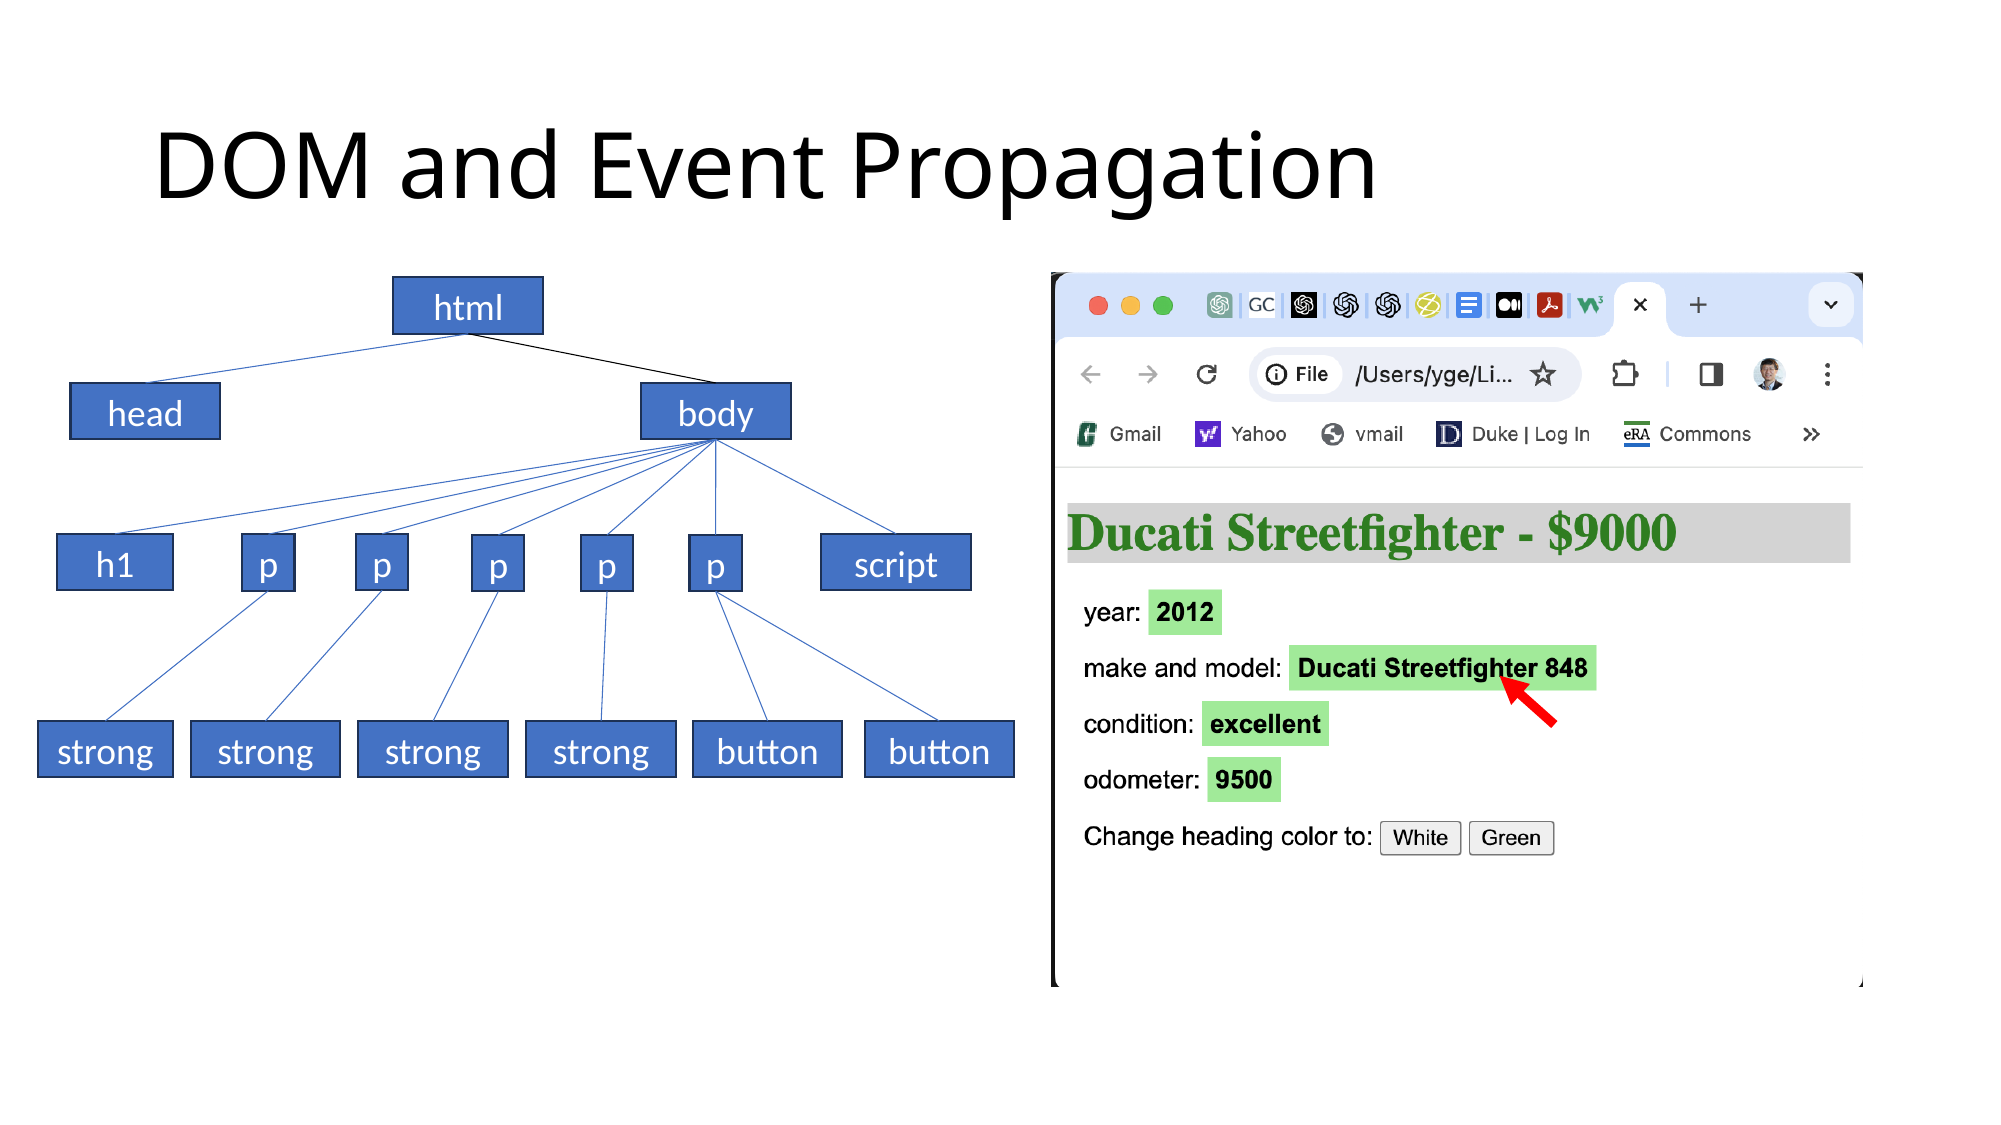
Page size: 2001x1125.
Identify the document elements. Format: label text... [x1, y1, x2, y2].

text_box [1499, 675, 1555, 725]
title DOM and Event Propagation [137, 59, 1863, 278]
text_box button [692, 720, 843, 778]
text_box html [392, 276, 544, 333]
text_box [468, 333, 716, 383]
text_box p [471, 535, 525, 592]
text_box h1 [56, 533, 174, 591]
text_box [498, 439, 607, 535]
picture [1051, 272, 1863, 987]
text_box p [355, 535, 409, 591]
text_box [268, 439, 498, 535]
text_box strong [525, 720, 677, 778]
text_box head [69, 382, 221, 440]
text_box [601, 591, 608, 721]
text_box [105, 590, 265, 721]
text_box script [820, 533, 972, 591]
text_box strong [357, 720, 509, 778]
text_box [114, 439, 268, 534]
text_box p [580, 535, 634, 592]
text_box strong [37, 720, 174, 778]
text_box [715, 591, 768, 721]
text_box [433, 591, 499, 721]
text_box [607, 439, 715, 535]
text_box p [241, 534, 296, 590]
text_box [265, 590, 383, 721]
text_box p [688, 534, 743, 592]
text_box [145, 333, 468, 383]
text_box strong [190, 721, 341, 778]
text_box button [864, 720, 1015, 778]
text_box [768, 591, 940, 721]
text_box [715, 439, 897, 534]
text_box body [640, 382, 792, 439]
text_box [382, 439, 498, 534]
